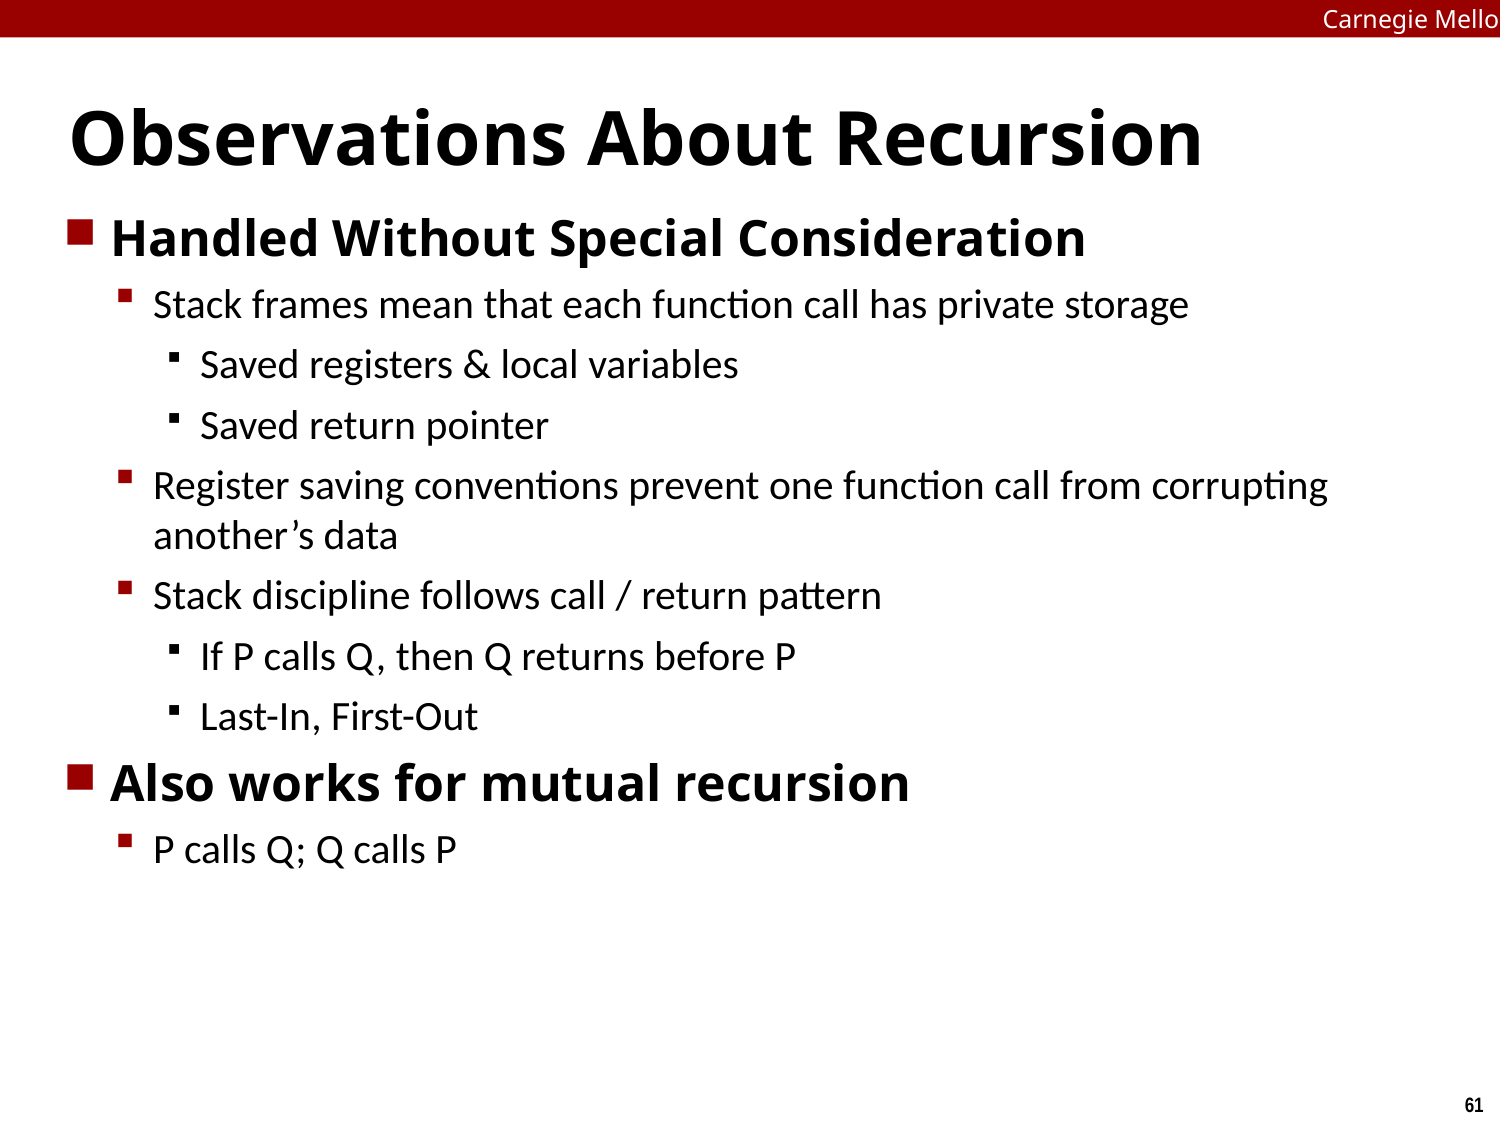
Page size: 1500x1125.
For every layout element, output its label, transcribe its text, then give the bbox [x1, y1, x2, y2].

text_box [0, 0, 1500, 38]
title Observations About Recursion [62, 41, 1438, 199]
text_box Carnegie Mellon [1322, 3, 1500, 33]
list Handled Without Special Consideration Stack frames mean that each function call has private storage Saved registers & local variables Saved return pointer Register saving conventions prevent one function call from corrupting another’s data Stack discipline follows call / return pattern If P calls Q, then Q returns before P Last-In, First-Out Also works for mutual recursion P calls Q; Q calls P [62, 199, 1438, 1092]
